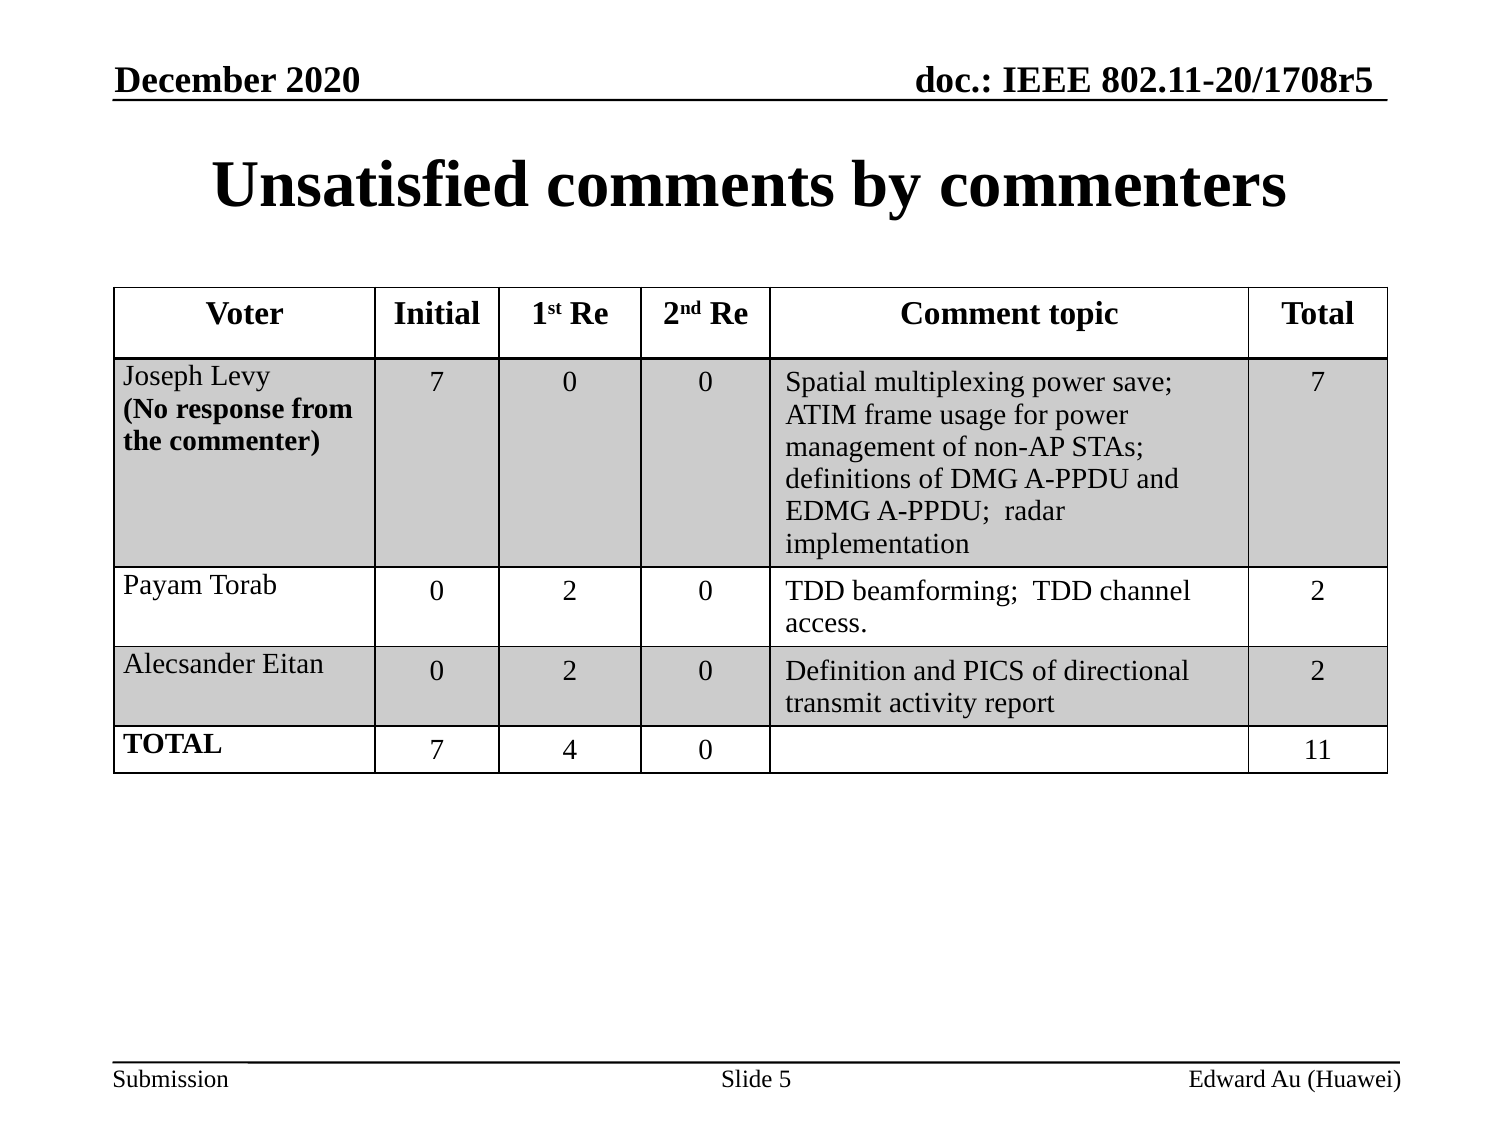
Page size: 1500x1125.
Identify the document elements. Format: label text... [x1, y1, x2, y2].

table_cell Spatial multiplexing power save; ATIM frame usage for power management of non-AP STAs; definitions of DMG A-PPDU and EDMG A-PPDU; radar implementation [771, 360, 1248, 566]
table_cell Payam Torab [115, 568, 374, 646]
table_cell 2 [1249, 647, 1387, 725]
table_cell 0 [376, 647, 498, 725]
table_cell Definition and PICS of directional transmit activity report [771, 647, 1248, 725]
table_cell TDD beamforming; TDD channel access. [771, 568, 1248, 646]
table_cell 0 [376, 568, 498, 646]
table_cell Joseph Levy (No response from the commenter) [115, 360, 374, 566]
table_cell 7 [376, 360, 498, 566]
footer Edward Au (Huawei) [1185, 1061, 1402, 1093]
table_cell 2 [1249, 568, 1387, 646]
table_cell 2 [500, 568, 640, 646]
table_cell 0 [642, 647, 769, 725]
slide_number Slide 5 [712, 1061, 800, 1093]
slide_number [114, 54, 364, 101]
table_header Initial [376, 288, 498, 357]
table_header 1st Re [500, 288, 640, 357]
table_cell 0 [500, 360, 640, 566]
table_cell 11 [1249, 727, 1387, 772]
table_cell 4 [500, 727, 640, 772]
table_header Comment topic [771, 288, 1248, 357]
table_header 2nd Re [642, 288, 769, 357]
table_cell 7 [1249, 360, 1387, 566]
table_cell 0 [642, 568, 769, 646]
table_cell 7 [376, 727, 498, 772]
table_header Voter [115, 288, 374, 357]
table_cell Alecsander Eitan [115, 647, 374, 725]
title Unsatisfied comments by commenters [52, 112, 1448, 288]
table_cell TOTAL [115, 727, 374, 772]
table_cell [771, 727, 1248, 772]
table_cell 0 [642, 360, 769, 566]
table_header Total [1249, 288, 1387, 357]
table_cell 0 [642, 727, 769, 772]
table_cell 2 [500, 647, 640, 725]
